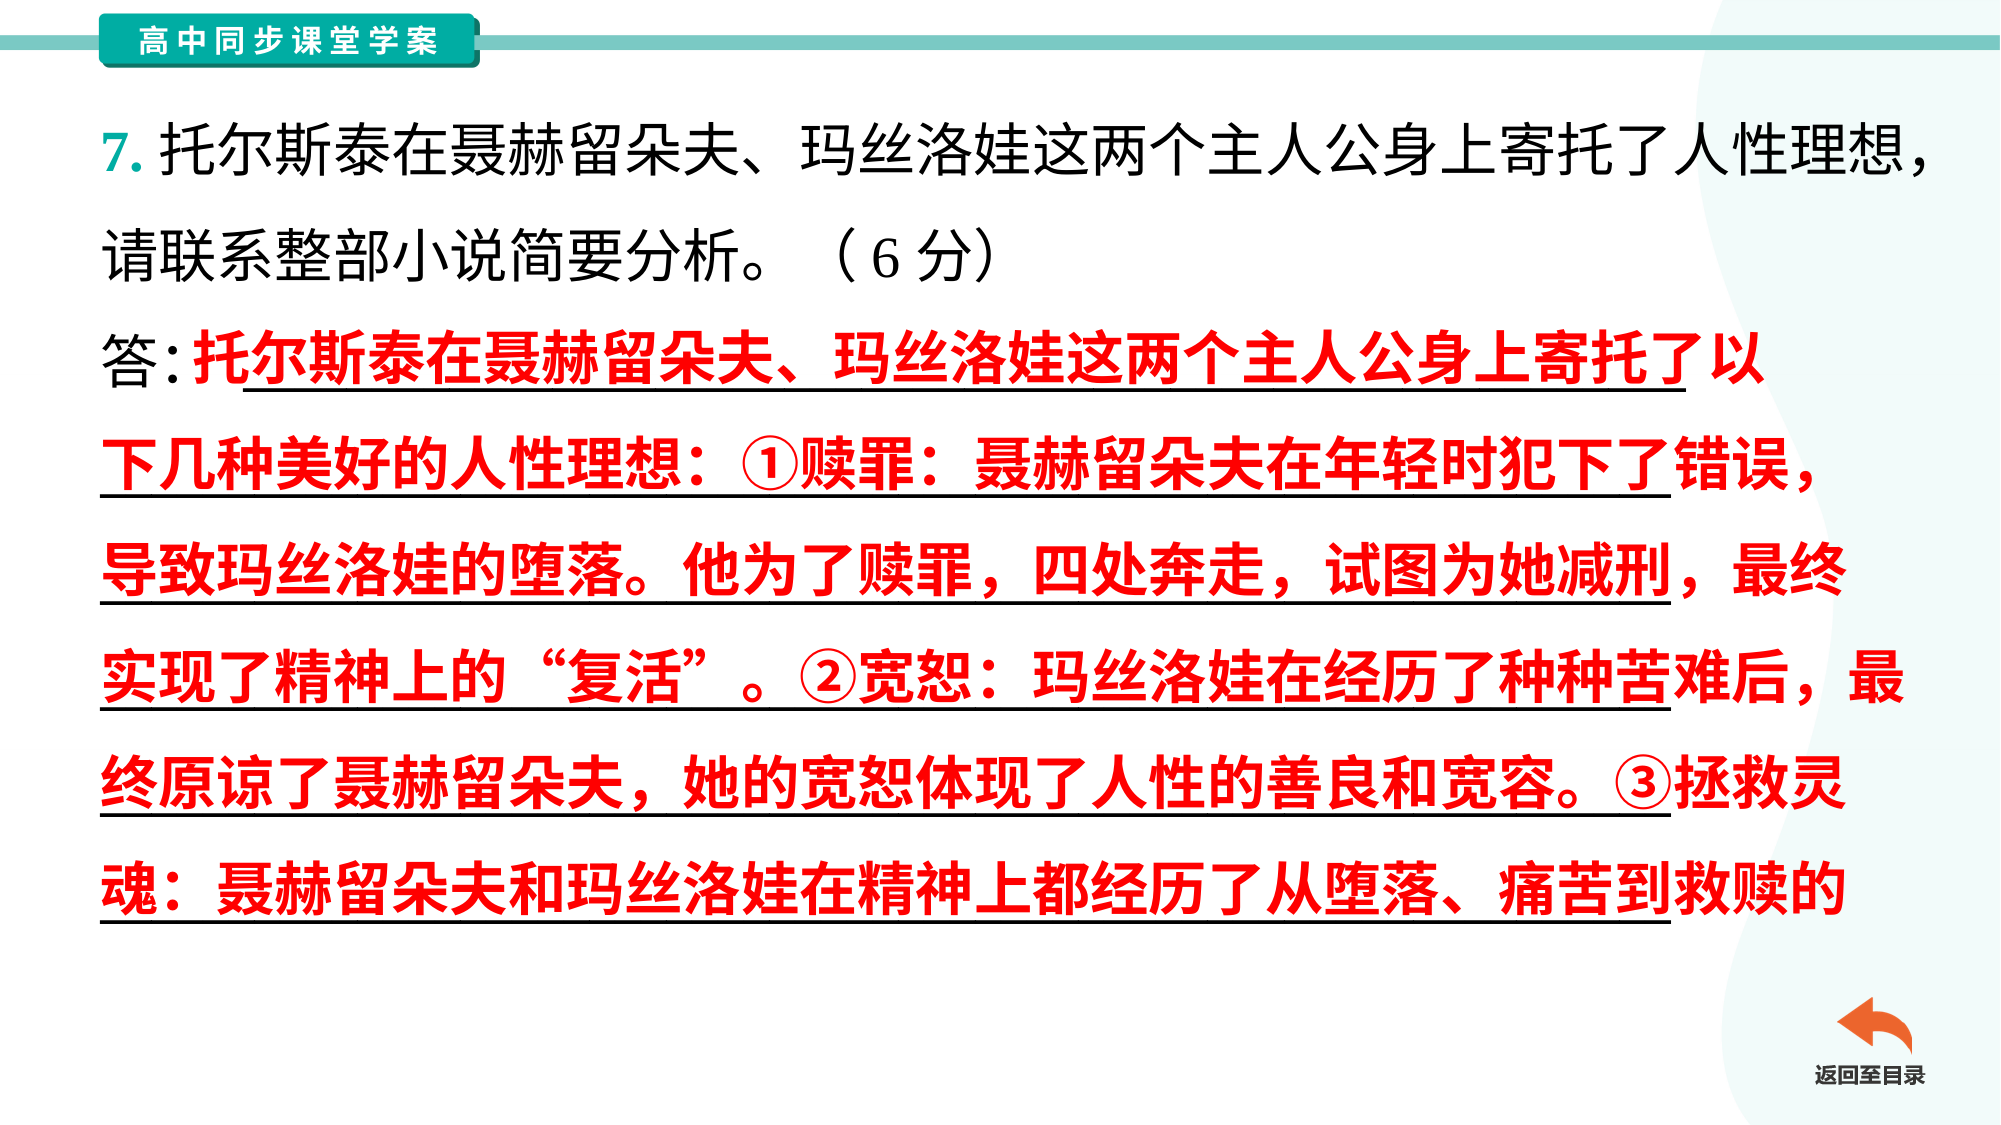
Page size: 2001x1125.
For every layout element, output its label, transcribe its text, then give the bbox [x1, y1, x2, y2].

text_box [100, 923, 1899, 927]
text_box 7.托尔斯泰在聂赫留朵夫、玛丝洛娃这两个主人公身上寄托了人性理想， 请联系整部小说简要分析。（6分） 答： ________________________________________________________ _____________________________________________________________ _____________________________________________________________ _____________________________________________________________ _____________________________________________________________ _____________________________________________________________ [100, 76, 1899, 284]
picture [0, 0, 2000, 1125]
text_box 托尔斯泰在聂赫留朵夫、玛丝洛娃这两个主人公身上寄托了以 下几种美好的人性理想：①赎罪：聂赫留朵夫在年轻时犯下了错误， 导致玛丝洛娃的堕落。他为了赎罪，四处奔走，试图为她减刑，最终 实现了精神上的“复活”。②宽恕：玛丝洛娃在经历了种种苦难后，最 终原谅了聂赫留朵夫，她的宽恕体现了人性的善良和宽容。③拯救灵 魂：聂赫留朵夫和玛丝洛娃在精神上都经历了从堕落、痛苦到救赎的 [100, 284, 1899, 923]
